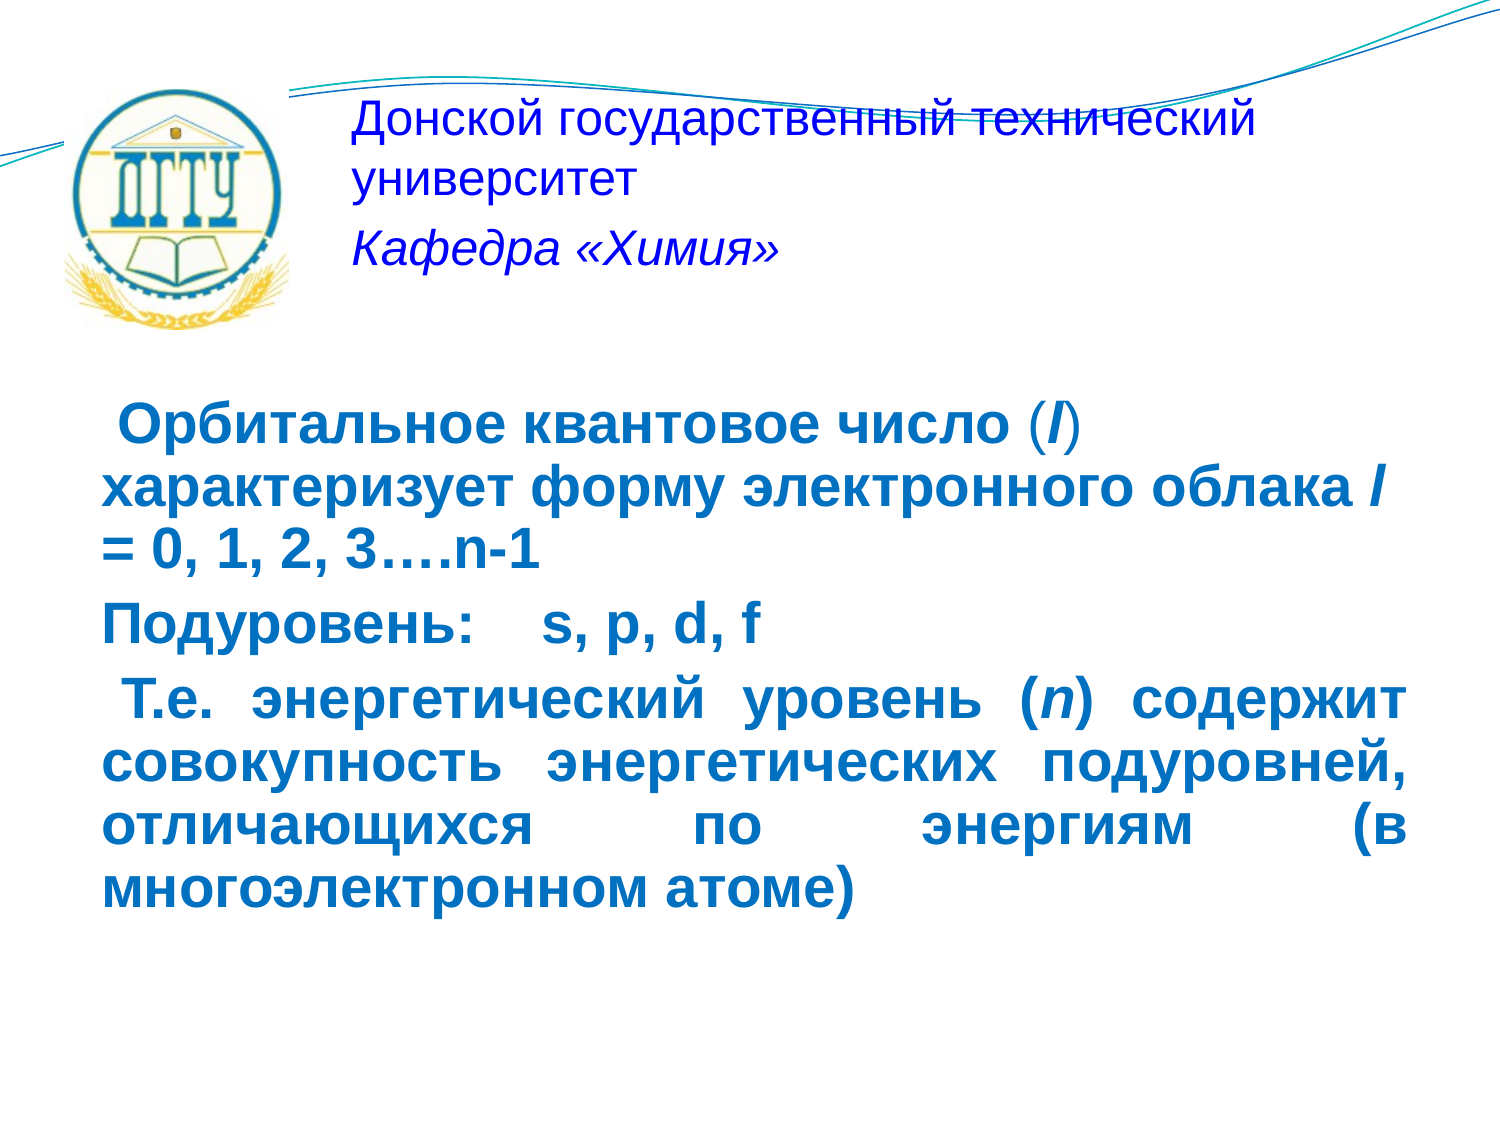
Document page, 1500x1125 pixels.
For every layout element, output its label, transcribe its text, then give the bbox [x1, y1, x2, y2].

picture [64, 89, 289, 331]
text_box Донской государственный технический университет Кафедра «Химия» [336, 78, 1459, 283]
list Орбитальное квантовое число (l) характеризует форму электронного облака l = 0, 1, 2, 3….n-1 Подуровень: s, p, d, f Т.е. энергетический уровень (n) содержит совокупность энергетических подуровней, отличающихся по энергиям (в многоэлектронном атоме) [41, 385, 1424, 1012]
